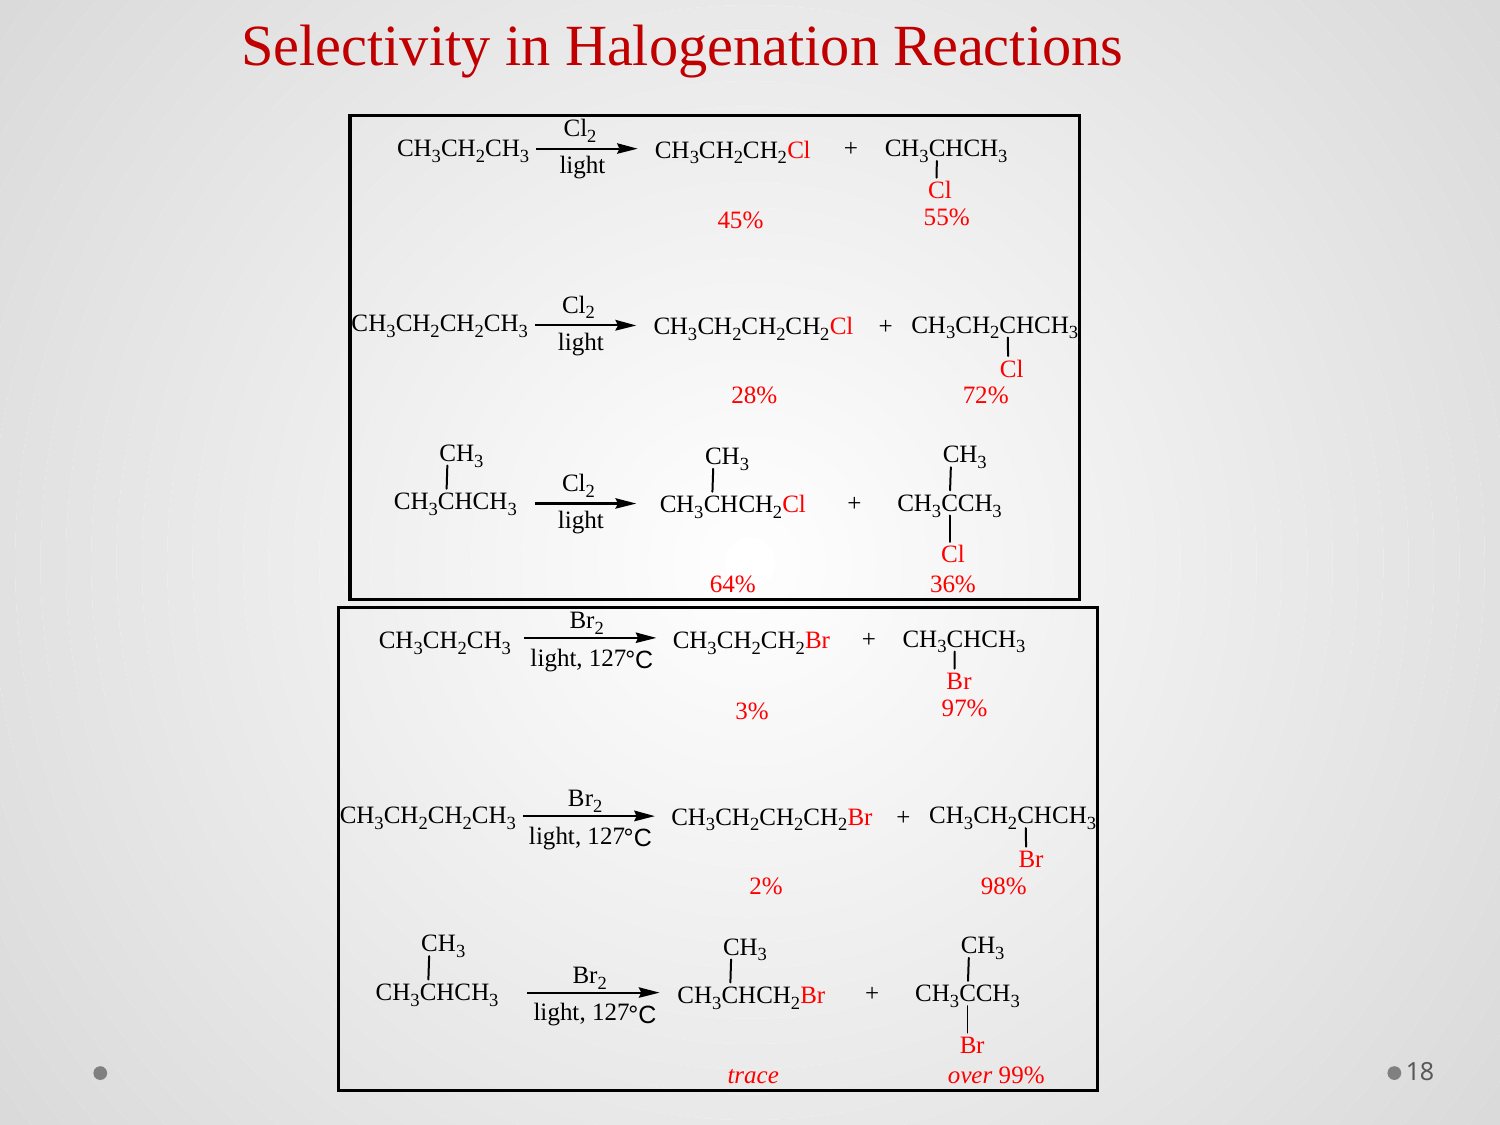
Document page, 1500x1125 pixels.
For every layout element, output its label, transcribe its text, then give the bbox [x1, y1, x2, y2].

picture [339, 609, 1097, 1089]
picture [351, 116, 1079, 599]
text_box Selectivity in Halogenation Reactions [226, 0, 1139, 85]
slide_number 18 [1401, 1042, 1494, 1103]
